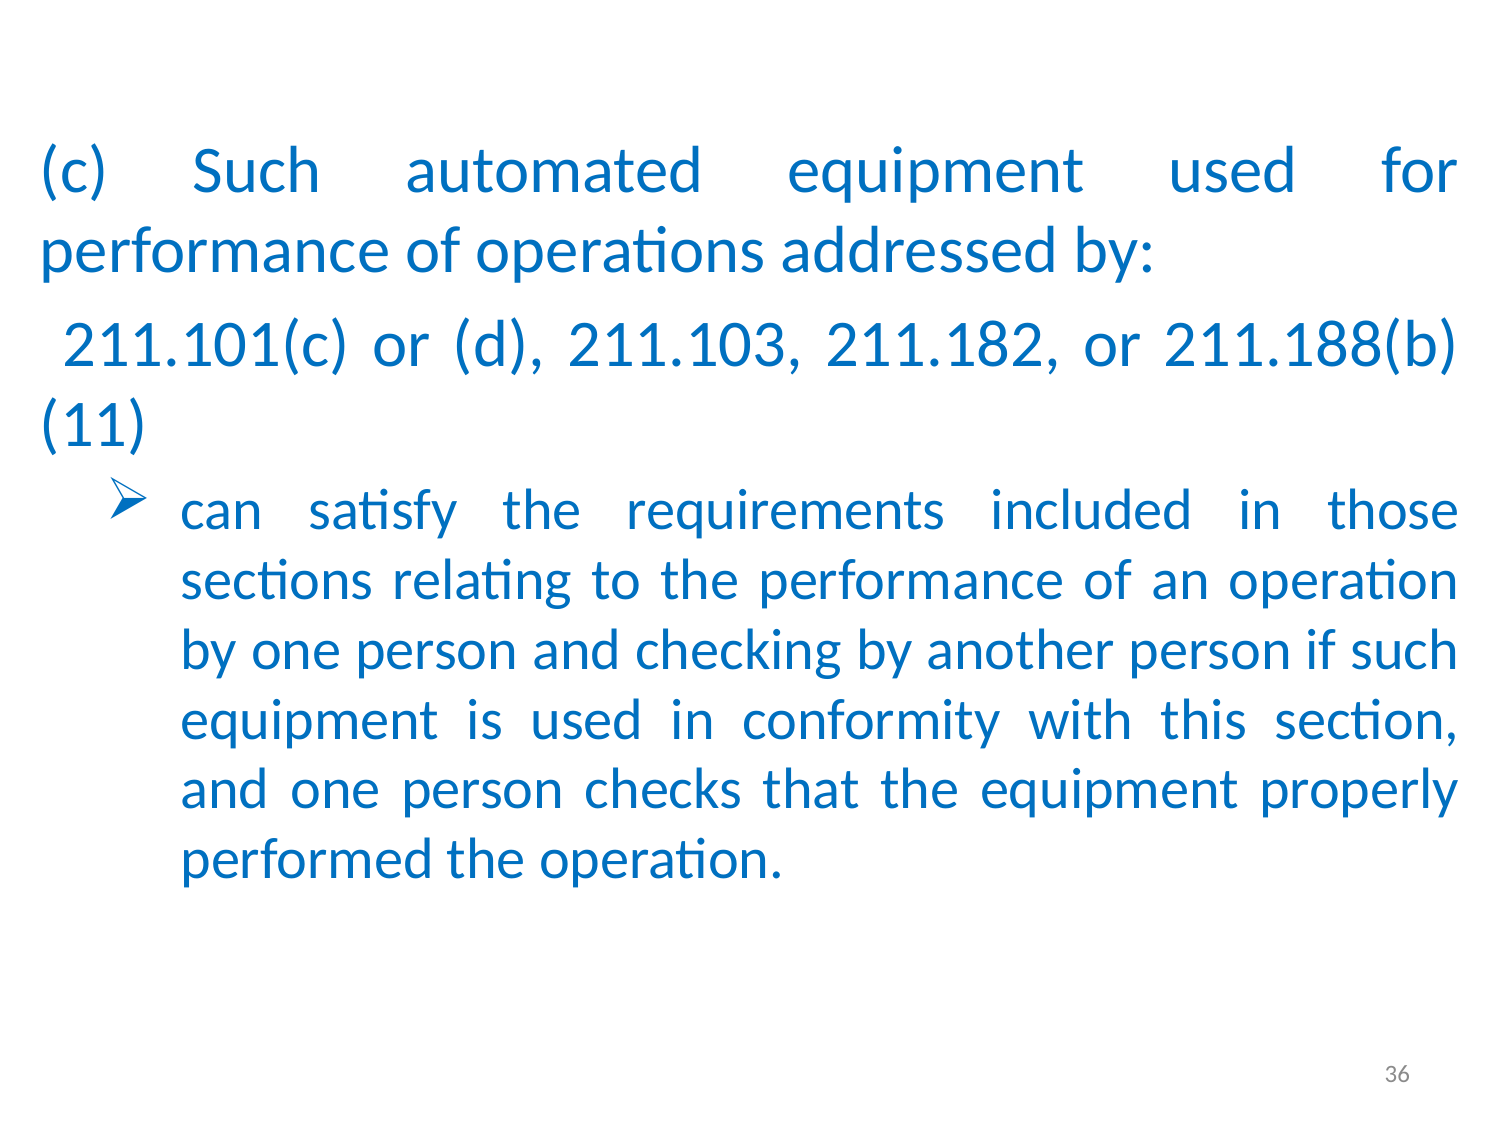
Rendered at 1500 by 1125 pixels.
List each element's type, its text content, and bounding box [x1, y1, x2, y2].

slide_number 36 [1074, 1042, 1425, 1103]
list (c) Such automated equipment used for performance of operations addressed by: 211.101(c) or (d), 211.103, 211.182, or 211.188(b)(11) can satisfy the requirements included in those sections relating to the performance of an operation by one person and checking by another person if such equipment is used in conformity with this section, and one person checks that the equipment properly performed the operation. [24, 24, 1475, 1125]
